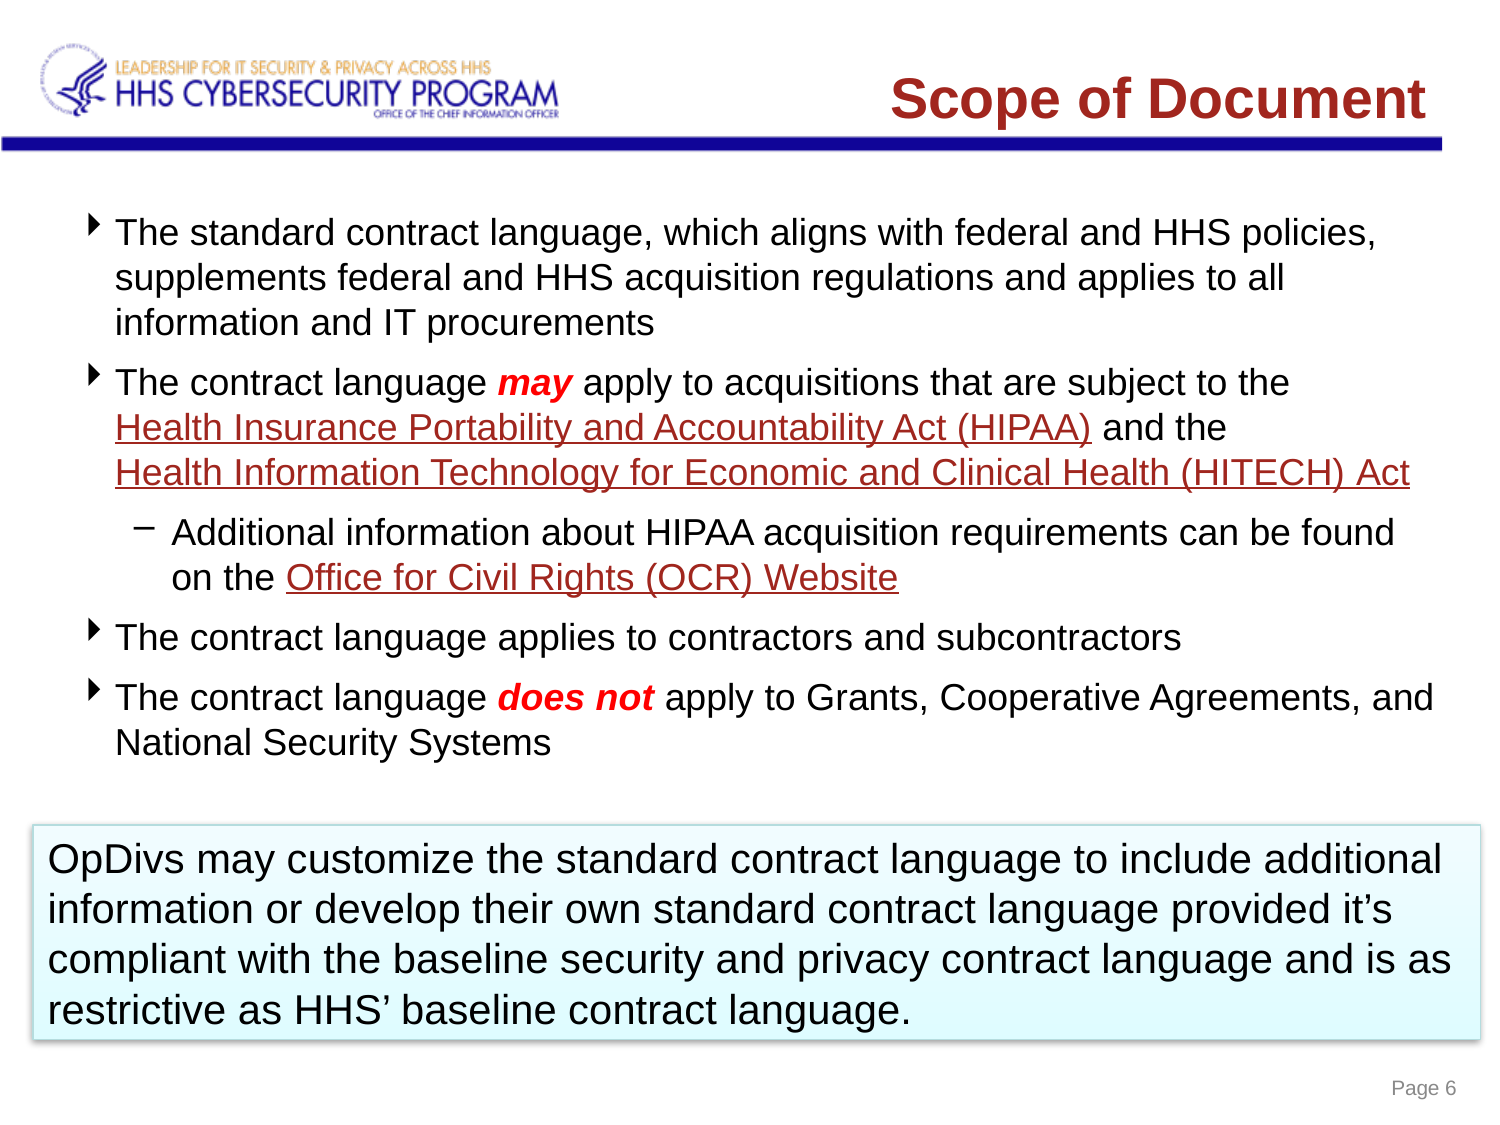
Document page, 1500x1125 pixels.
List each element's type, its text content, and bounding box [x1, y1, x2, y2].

picture [0, 0, 1443, 234]
slide_number Page 6 [1121, 1065, 1472, 1110]
title Scope of Document [874, 15, 1463, 138]
text_box OpDivs may customize the standard contract language to include additional information or develop their own standard contract language provided it’s compliant with the baseline security and privacy contract language and is as restrictive as HHS’ baseline contract language. [32, 824, 1481, 1040]
list The standard contract language, which aligns with federal and HHS policies, supplements federal and HHS acquisition regulations and applies to all information and IT procurements The contract language may apply to acquisitions that are subject to the Health Insurance Portability and Accountability Act (HIPAA) and the Health Information Technology for Economic and Clinical Health (HITECH) Act Additional information about HIPAA acquisition requirements can be found on the Office for Civil Rights (OCR) Website The contract language applies to contractors and subcontractors The contract language does not apply to Grants, Cooperative Agreements, and National Security Systems [62, 199, 1451, 801]
